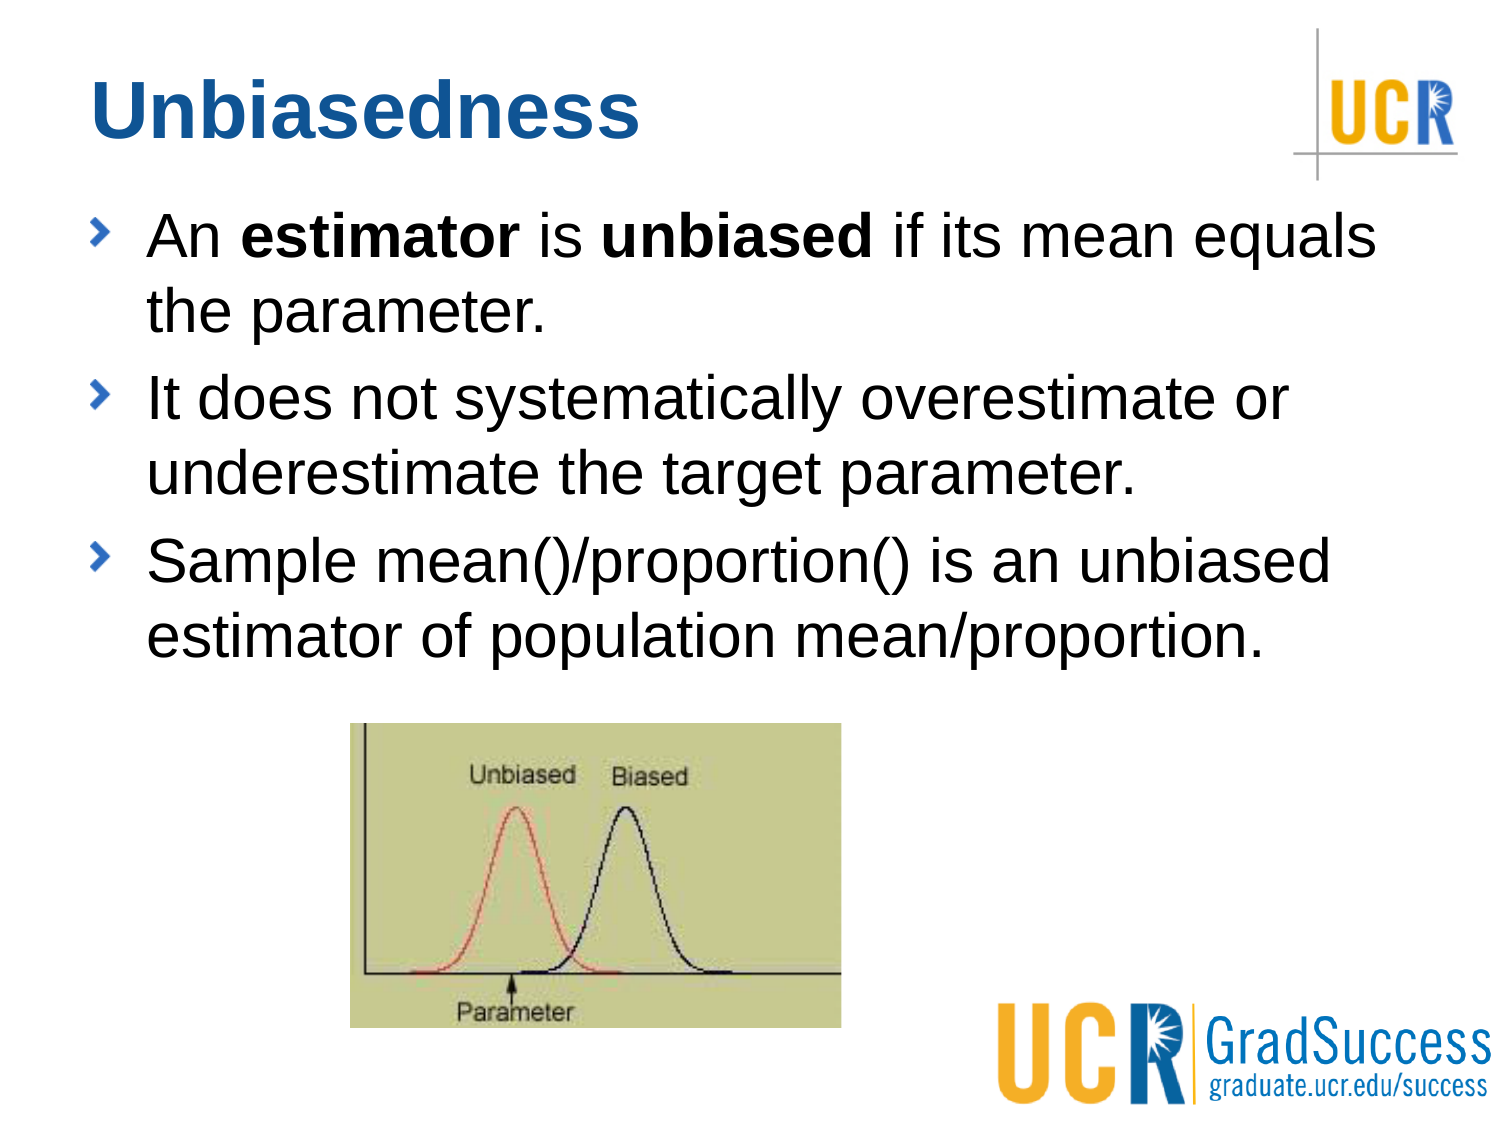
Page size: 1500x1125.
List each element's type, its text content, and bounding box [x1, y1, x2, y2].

picture [90, 217, 114, 248]
picture [1282, 0, 1500, 196]
picture [349, 722, 842, 1028]
picture [90, 379, 114, 411]
title Unbiasedness [75, 37, 1300, 163]
picture [90, 541, 114, 573]
